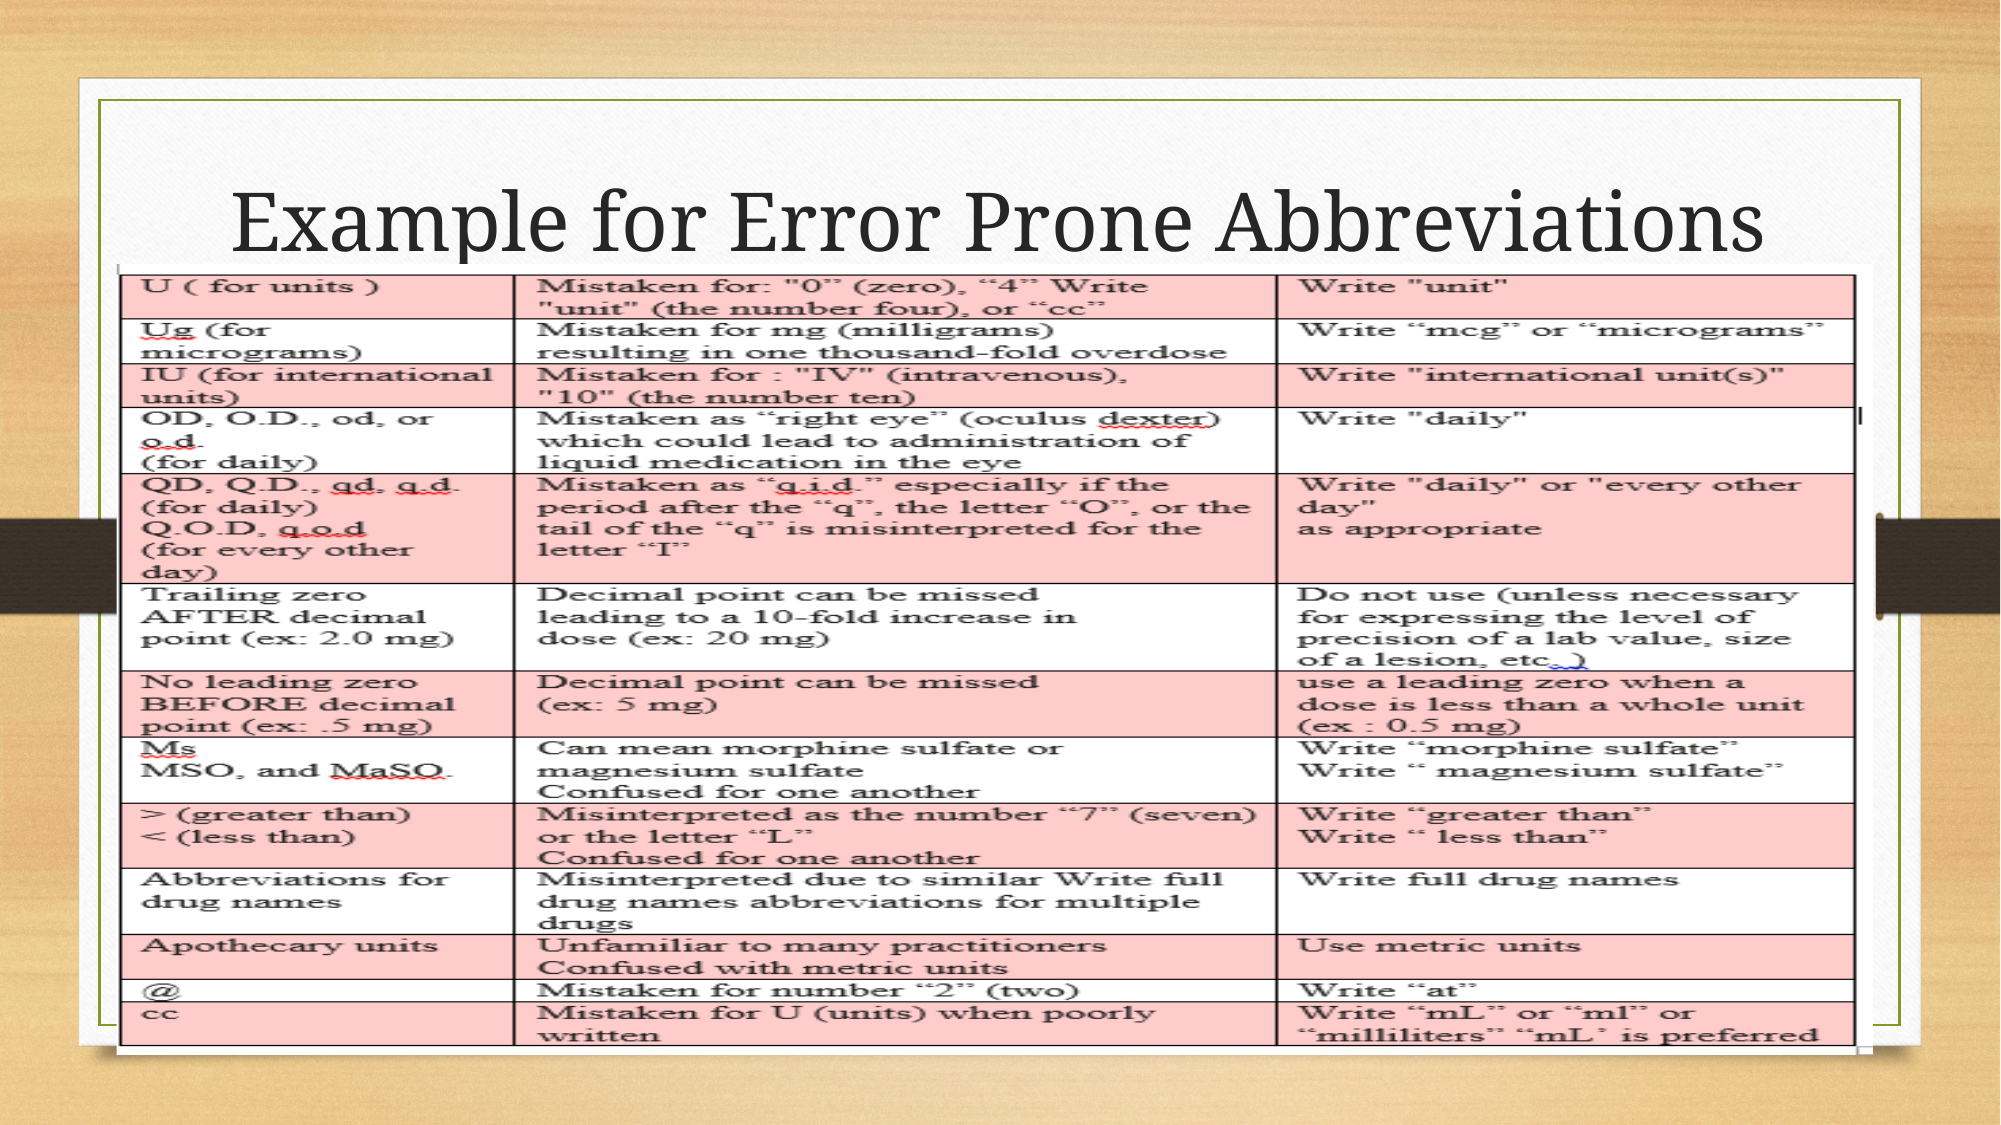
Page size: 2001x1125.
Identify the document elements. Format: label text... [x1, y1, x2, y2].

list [116, 264, 1874, 1055]
picture [0, 0, 2001, 1125]
title Example for Error Prone Abbreviations [212, 161, 1788, 264]
